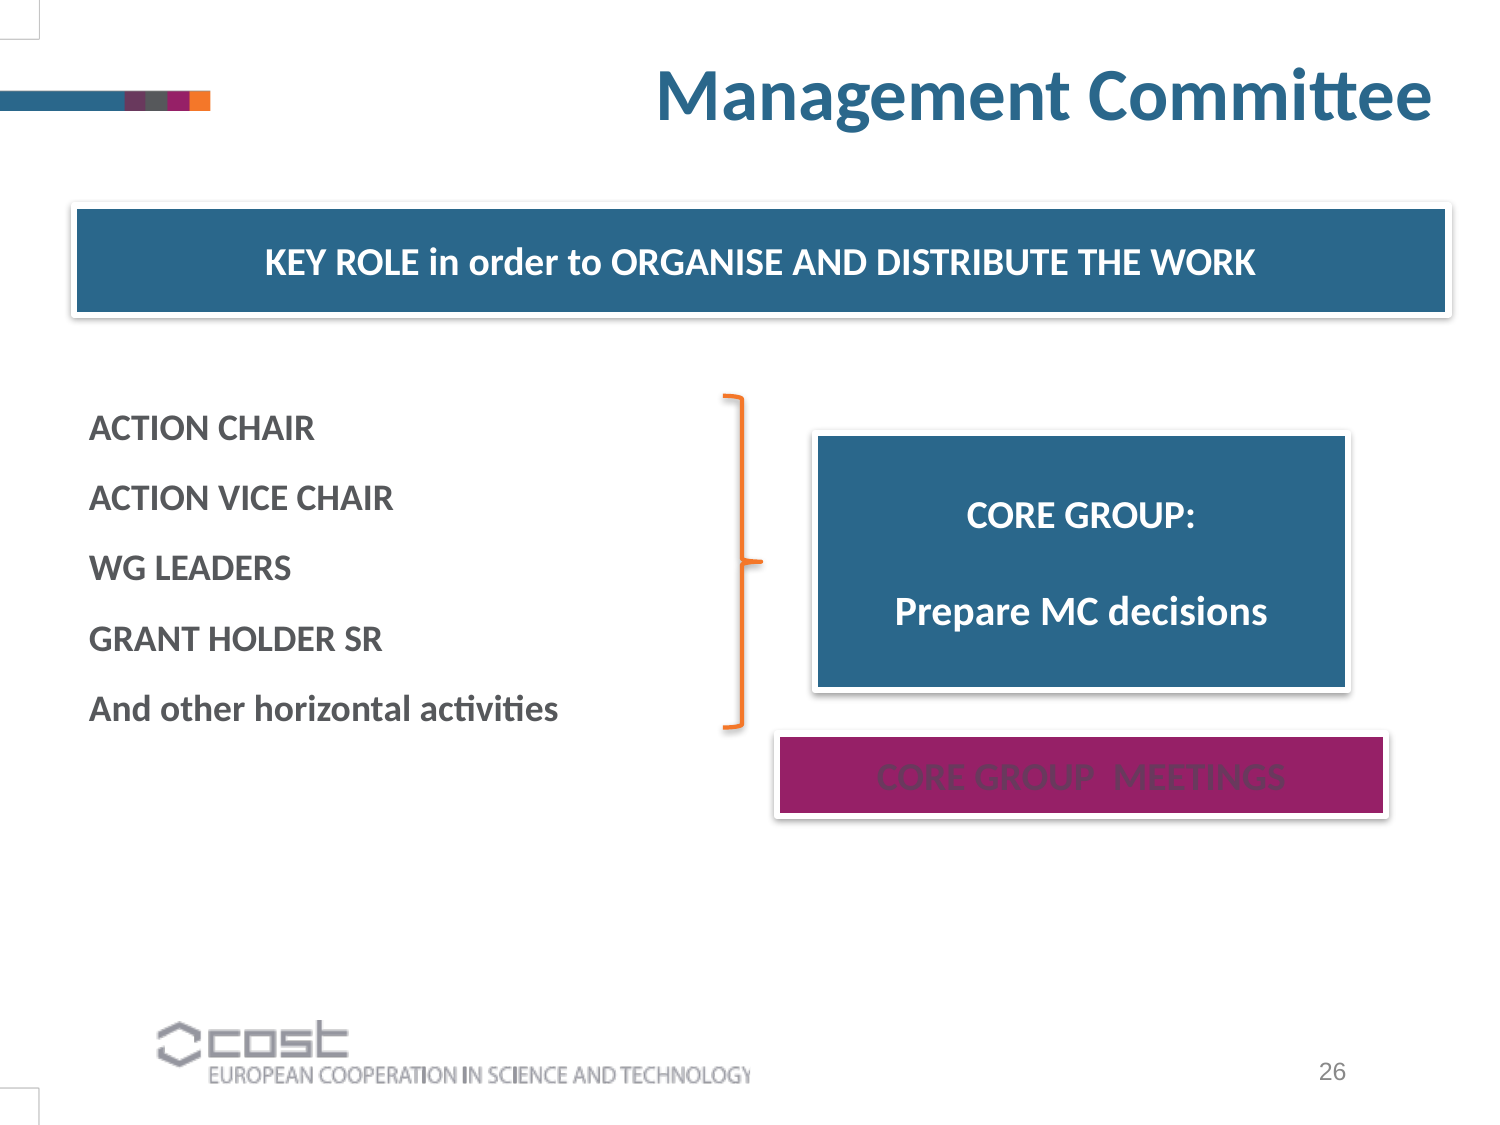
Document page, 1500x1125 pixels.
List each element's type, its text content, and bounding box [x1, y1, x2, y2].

list Management Committee [459, 38, 1449, 178]
text_box KEY ROLE in order to ORGANISE AND DISTRIBUTE THE WORK [71, 202, 1452, 318]
list ACTION CHAIR ACTION VICE CHAIR WG LEADERS GRANT HOLDER SR And other horizontal activities [73, 395, 719, 610]
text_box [722, 395, 1387, 817]
slide_number 26 [1267, 1040, 1362, 1101]
